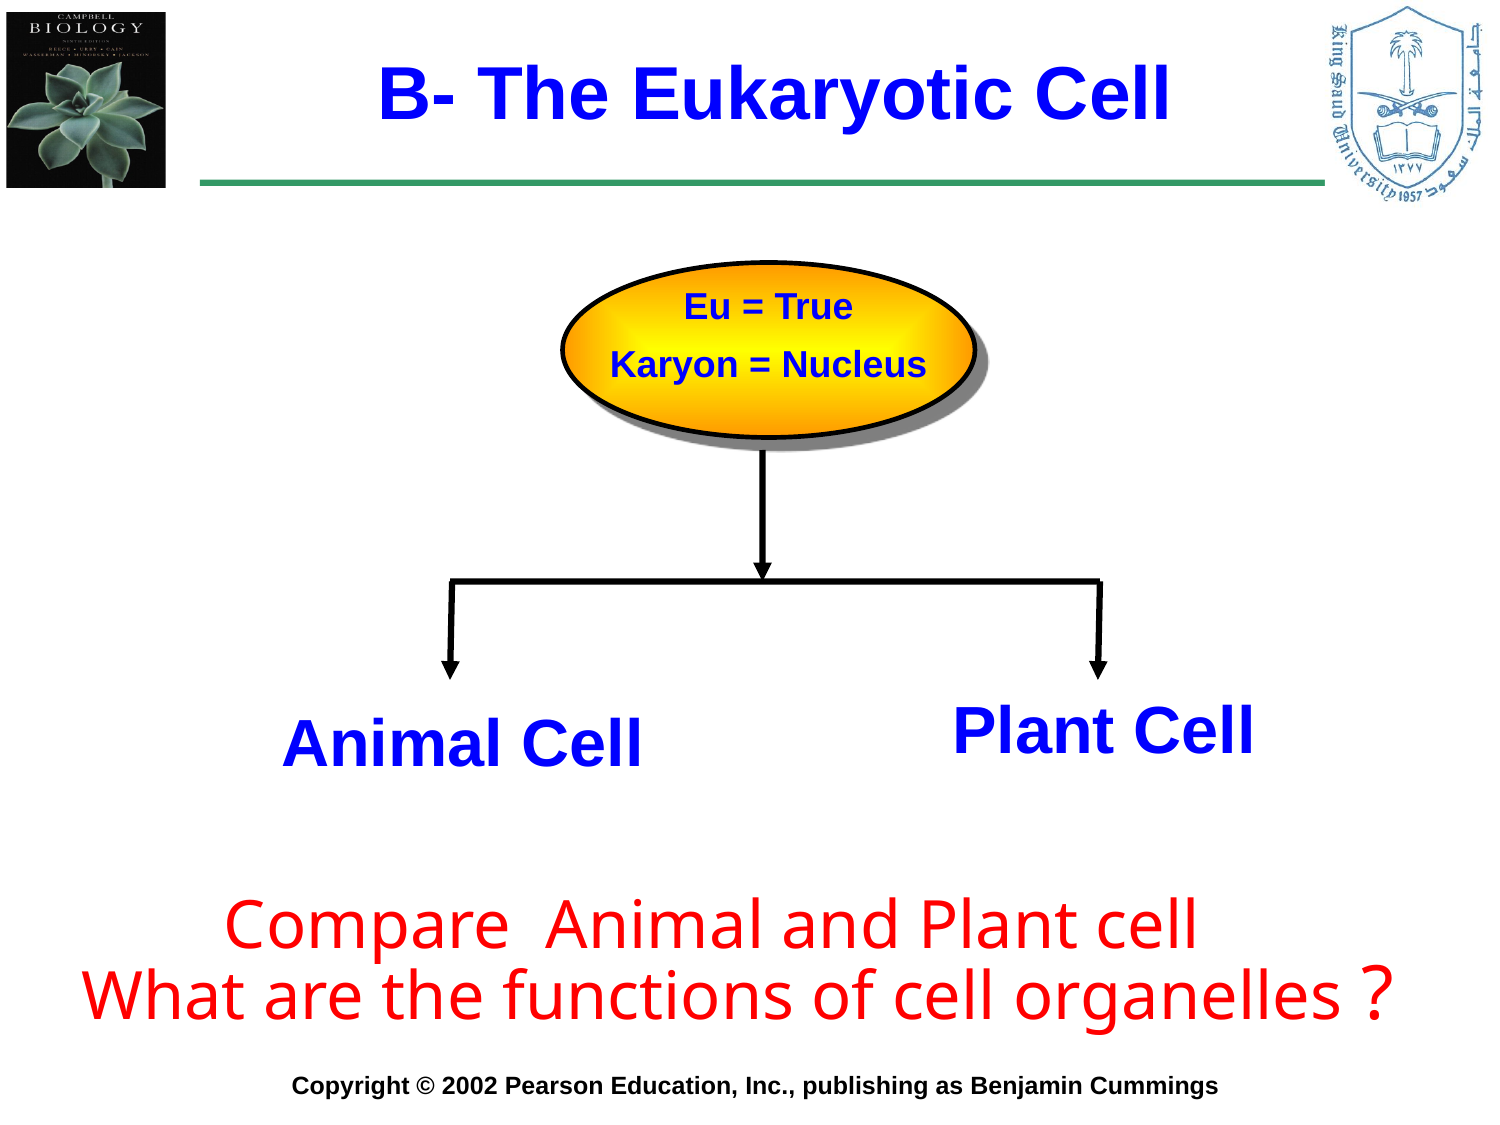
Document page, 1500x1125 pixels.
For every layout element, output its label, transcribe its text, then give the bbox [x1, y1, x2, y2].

text_box Copyright © 2002 Pearson Education, Inc., publishing as Benjamin Cummings [49, 1062, 1463, 1125]
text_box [449, 449, 1101, 681]
text_box What are the functions of cell organelles ? [37, 937, 1438, 1043]
text_box Plant Cell [937, 679, 1288, 775]
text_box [5, 0, 1488, 209]
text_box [562, 262, 976, 438]
text_box Compare Animal and Plant cell [12, 874, 1413, 970]
text_box Animal Cell [249, 692, 675, 788]
